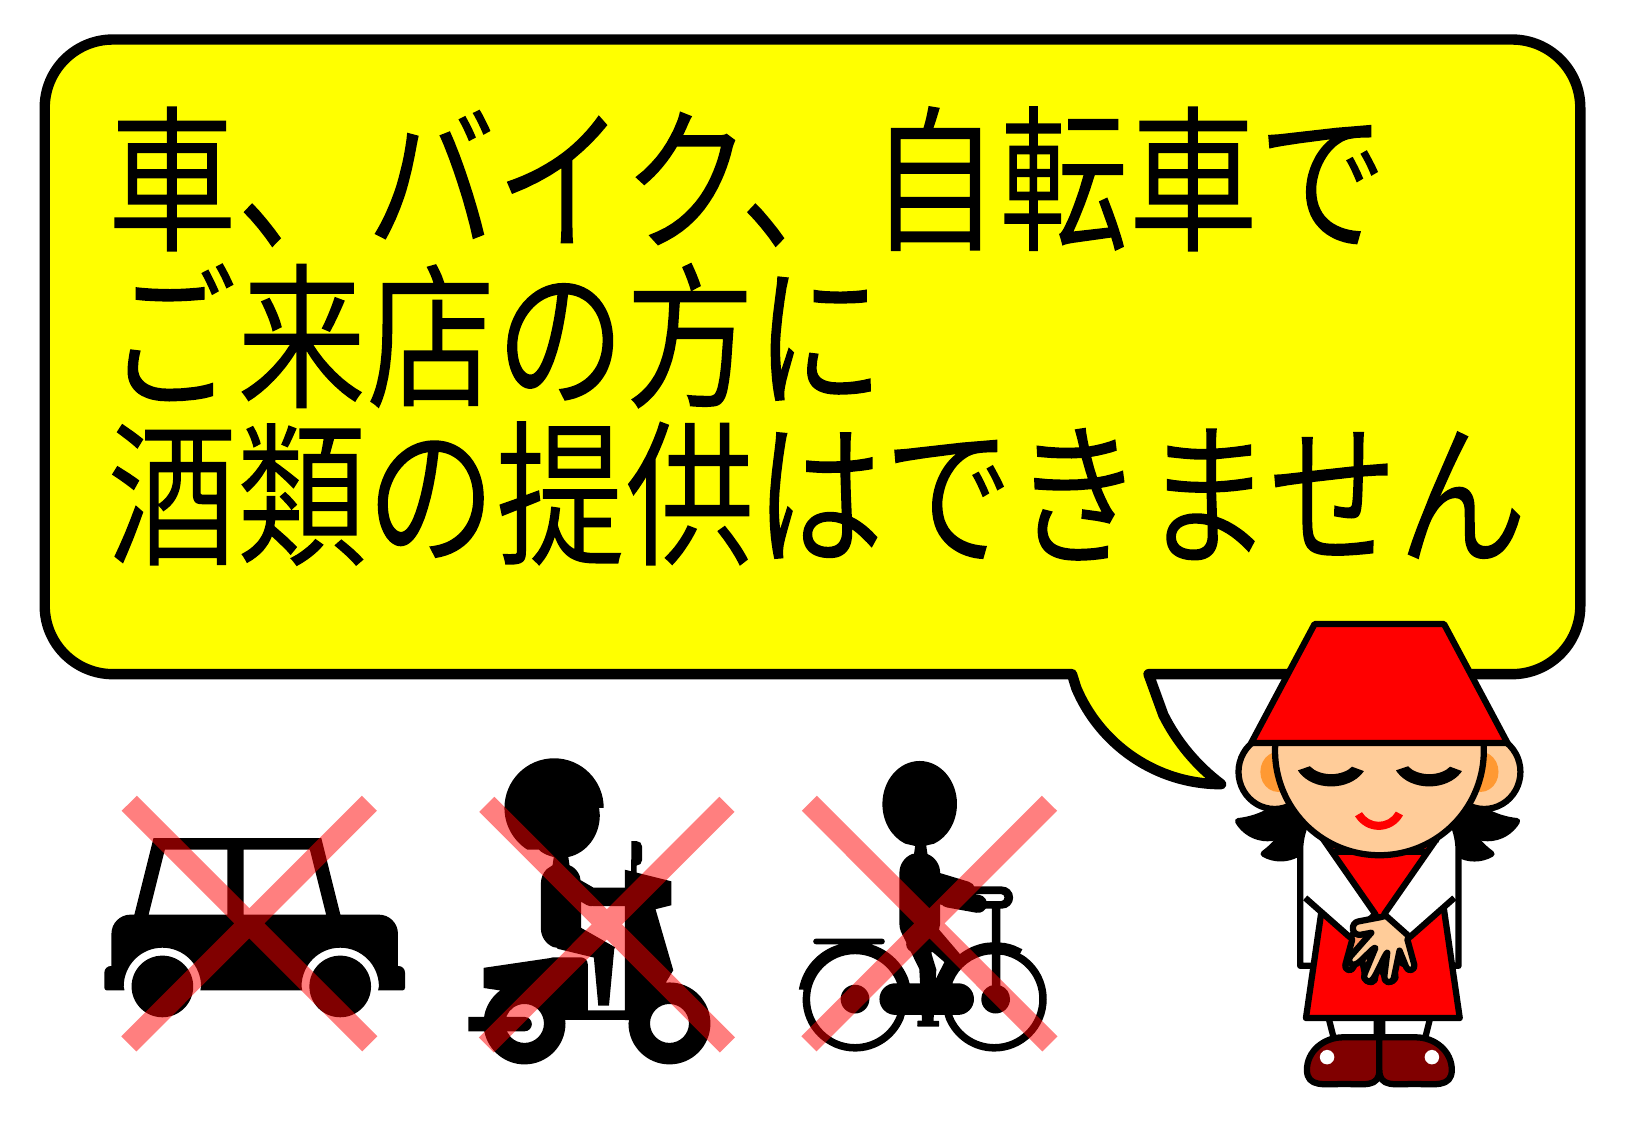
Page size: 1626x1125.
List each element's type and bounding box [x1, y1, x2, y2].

text_box [1238, 623, 1521, 1085]
text_box [104, 757, 1058, 1065]
text_box [42, 37, 1583, 787]
